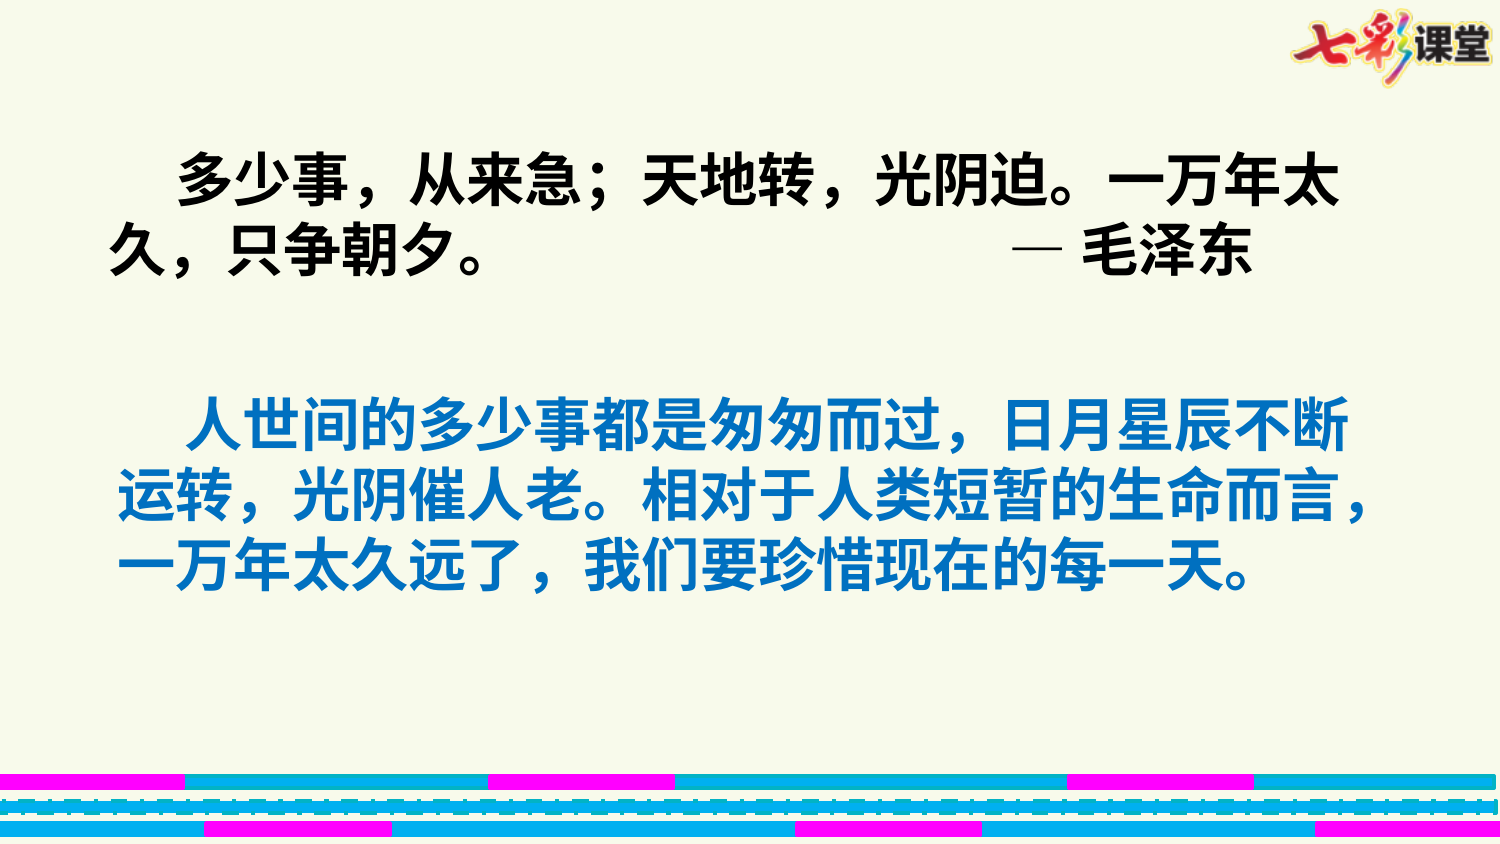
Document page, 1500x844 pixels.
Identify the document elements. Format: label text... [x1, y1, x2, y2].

picture [1289, 8, 1495, 89]
text_box 人世间的多少事都是匆匆而过，日月星辰不断运转，光阴催人老。相对于人类短暂的生命而言，一万年太久远了，我们要珍惜现在的每一天。 [117, 387, 1376, 598]
text_box 多少事，从来急；天地转，光阴迫。一万年太久，只争朝夕。 — 毛泽东 [93, 135, 1365, 291]
